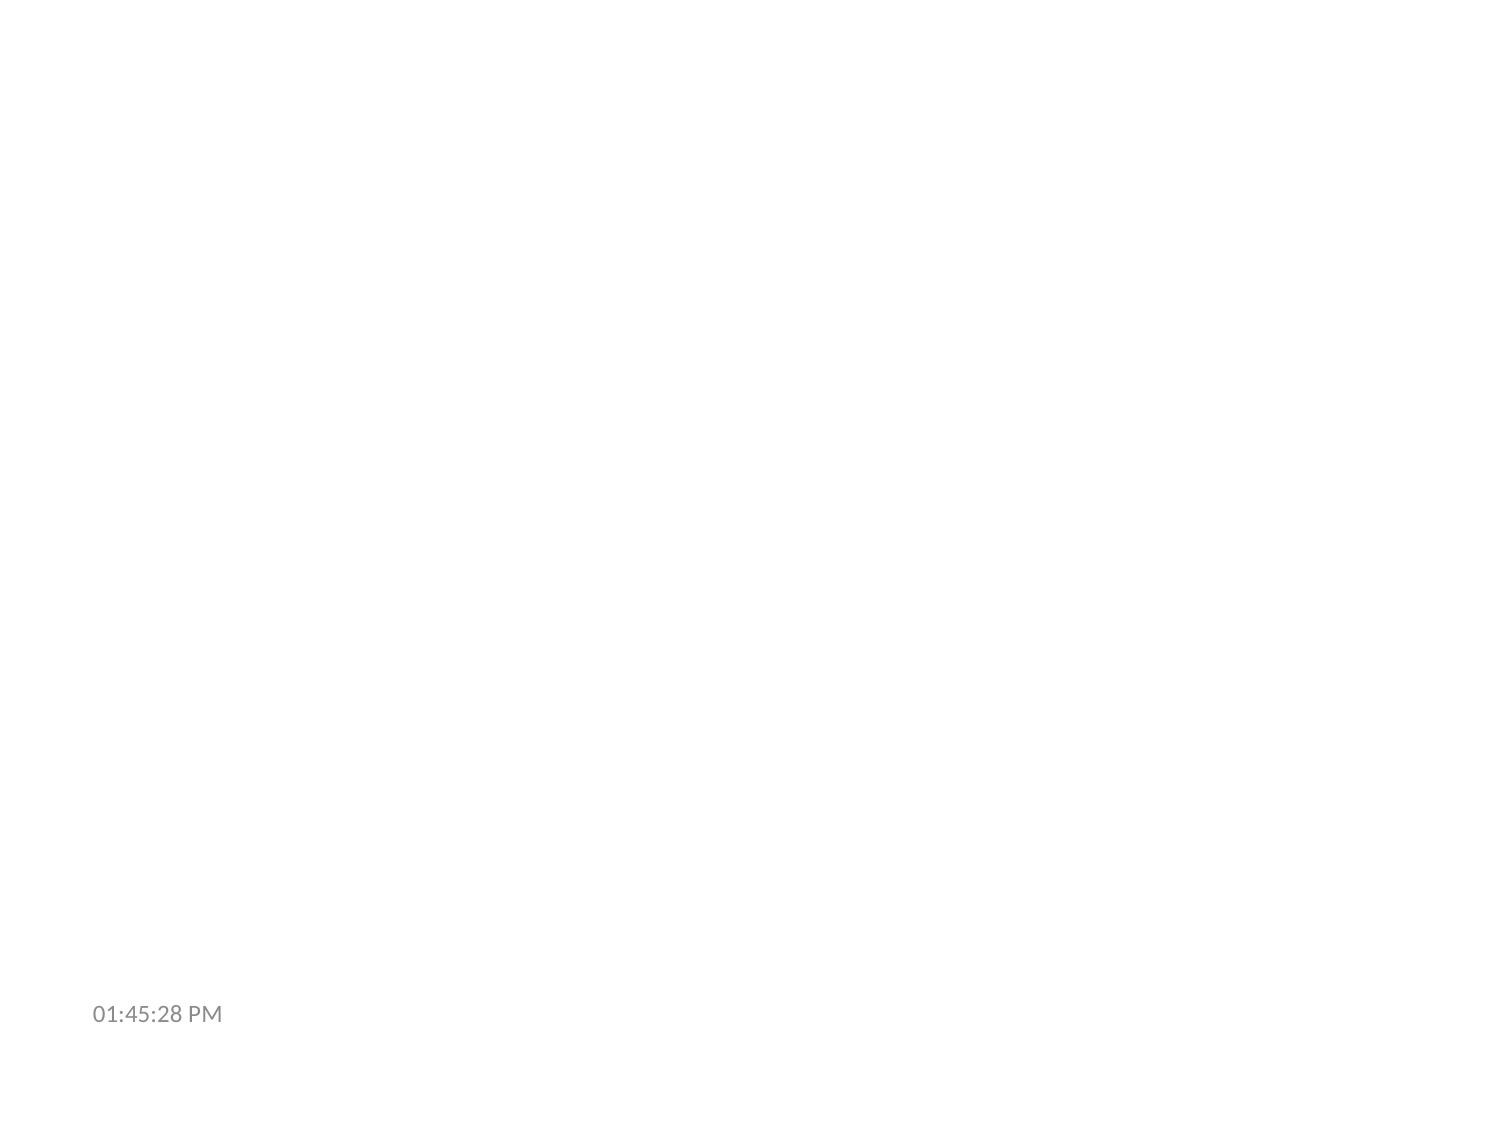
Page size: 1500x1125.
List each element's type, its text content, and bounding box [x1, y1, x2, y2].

text_box 3:35:09 PM [77, 982, 428, 1043]
